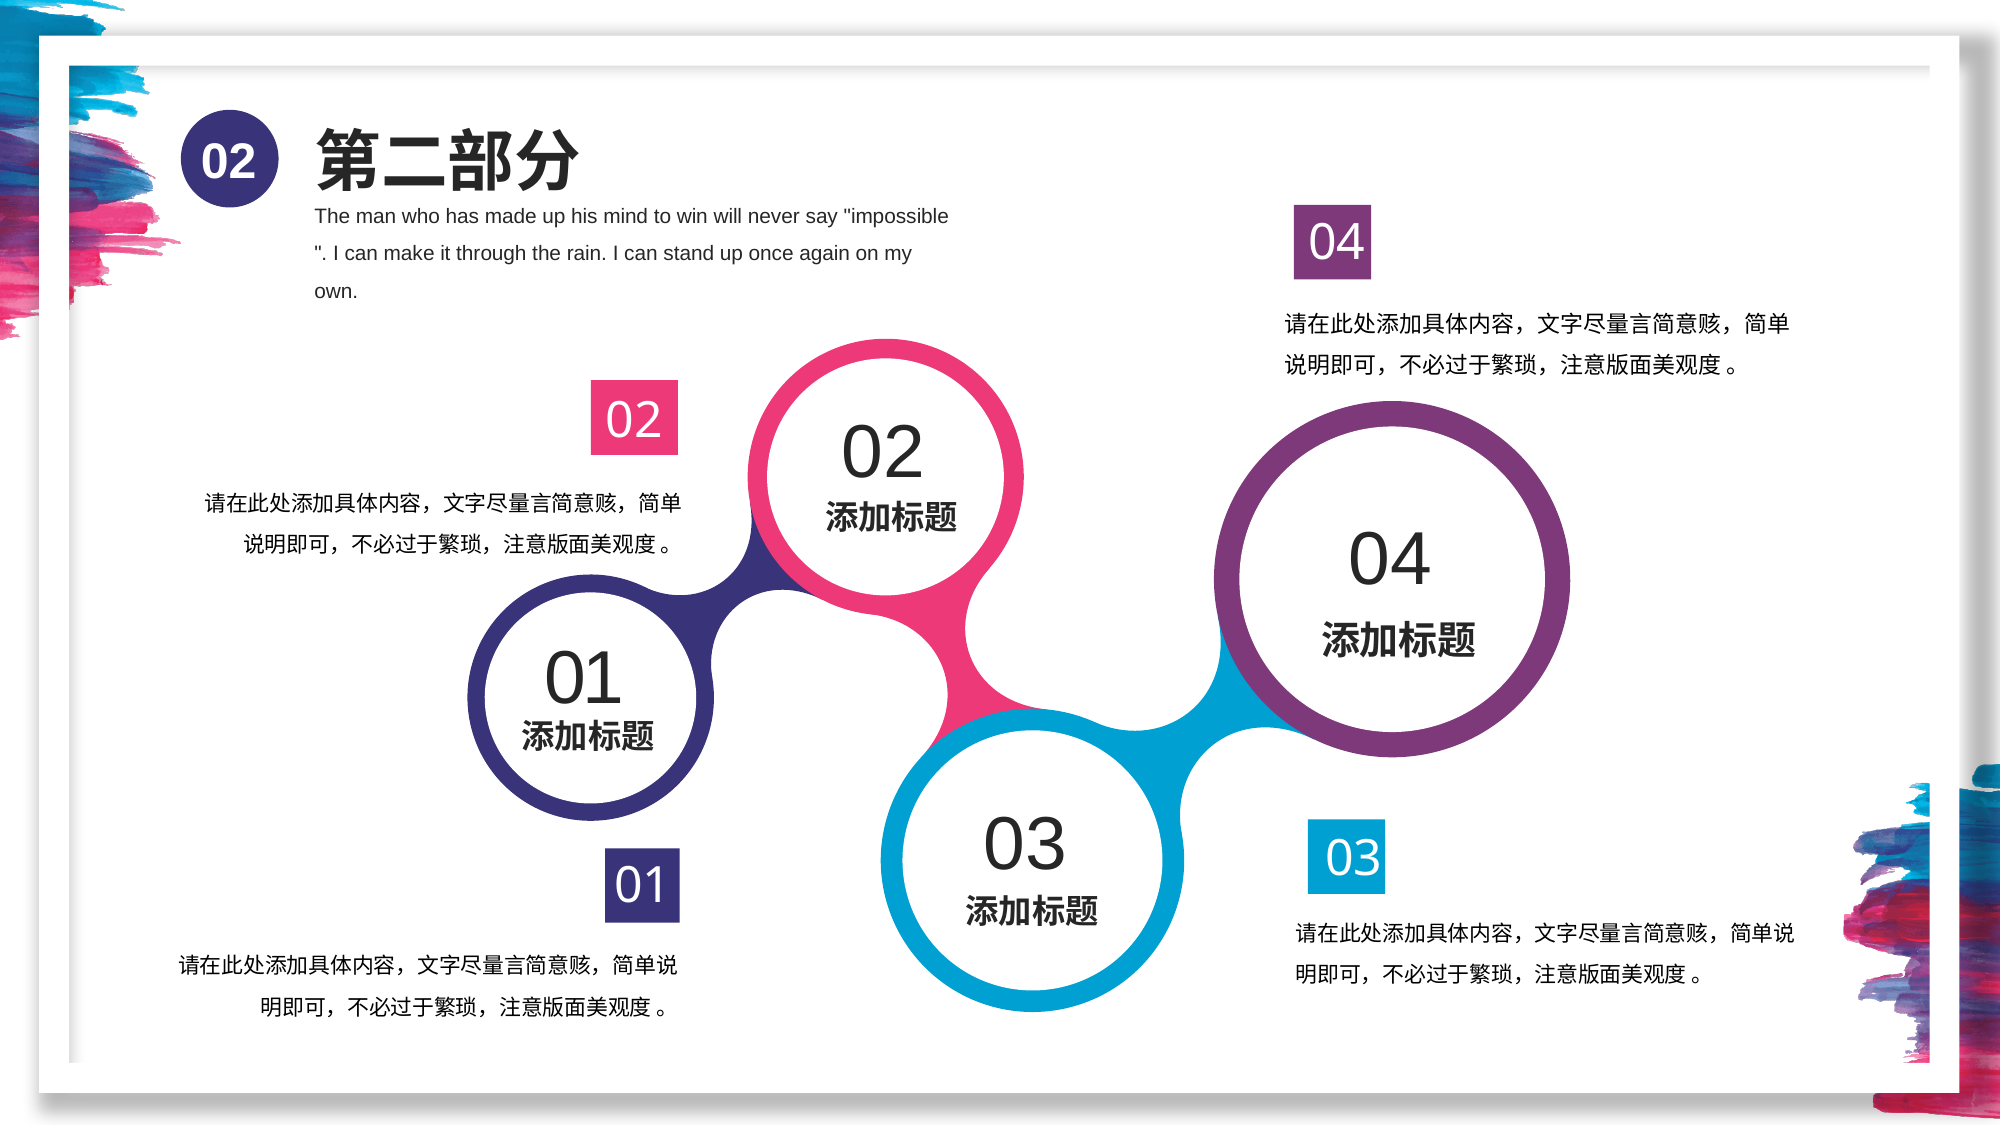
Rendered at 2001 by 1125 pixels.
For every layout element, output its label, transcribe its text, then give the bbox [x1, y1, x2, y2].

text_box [747, 338, 1057, 765]
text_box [179, 380, 698, 603]
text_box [299, 95, 968, 270]
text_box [143, 845, 706, 1024]
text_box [1269, 201, 1810, 383]
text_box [505, 620, 671, 764]
picture [1843, 752, 2000, 1125]
text_box [197, 197, 262, 209]
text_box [1304, 501, 1492, 671]
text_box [880, 617, 1314, 1013]
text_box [1213, 400, 1571, 758]
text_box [1280, 817, 1821, 992]
text_box [181, 35, 1960, 752]
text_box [793, 394, 990, 545]
text_box [181, 134, 186, 183]
text_box 02 [186, 121, 280, 197]
text_box [38, 341, 1843, 1094]
picture [0, 0, 181, 341]
text_box [196, 108, 263, 121]
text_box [467, 501, 823, 821]
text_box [949, 787, 1115, 939]
